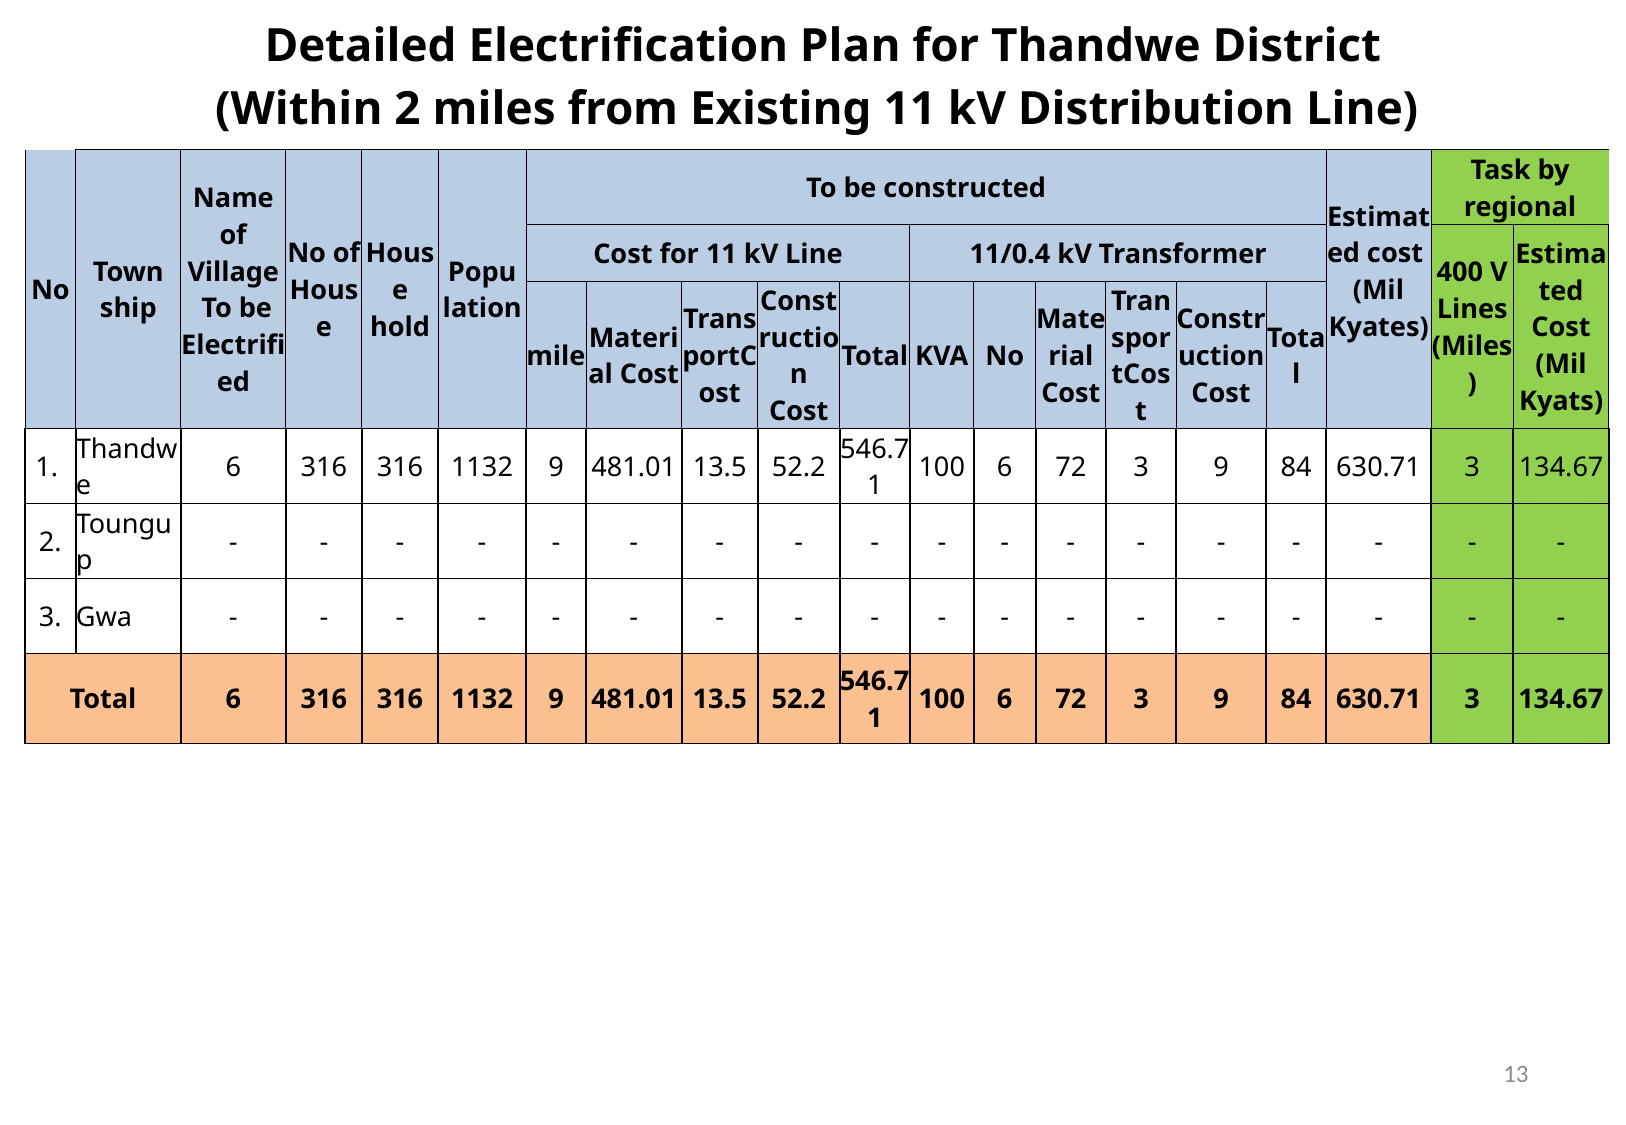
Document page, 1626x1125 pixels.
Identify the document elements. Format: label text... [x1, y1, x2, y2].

table_cell No of House [286, 150, 361, 428]
table_cell 6 [182, 654, 285, 743]
table_cell 13.5 [683, 654, 757, 743]
table_cell 3 [1107, 654, 1175, 743]
table_cell - [1267, 504, 1325, 578]
table_cell - [841, 504, 909, 578]
table_cell 9 [1177, 429, 1265, 503]
table_cell KVA [910, 282, 973, 428]
table_cell Estimated cost (Mil Kyates) [1327, 150, 1431, 428]
table_cell - [439, 504, 525, 578]
table_cell 6 [975, 429, 1035, 503]
table_cell 52.2 [759, 429, 839, 503]
table_cell 52.2 [759, 654, 839, 743]
table_cell - [1267, 579, 1325, 653]
table_cell 100 [911, 654, 973, 743]
table_cell 481.01 [587, 654, 681, 743]
table_cell Thandwe [77, 429, 180, 503]
table_cell 400 V Lines (Miles) [1432, 225, 1513, 428]
table_cell - [683, 504, 757, 578]
table_cell 316 [363, 654, 437, 743]
table_cell 316 [363, 429, 437, 503]
table_cell - [1037, 579, 1105, 653]
table_cell 546.71 [841, 654, 909, 743]
table_cell - [587, 504, 681, 578]
table_cell Gwa [77, 579, 180, 653]
table_cell 9 [527, 429, 585, 503]
table_cell 84 [1267, 429, 1325, 503]
table_cell 9 [527, 654, 585, 743]
table_cell To be constructed [527, 150, 1326, 224]
table_cell - [182, 504, 285, 578]
table_cell 84 [1267, 654, 1325, 743]
table_cell - [1107, 504, 1175, 578]
table_cell - [911, 579, 973, 653]
table_cell 6 [975, 654, 1035, 743]
table_cell Estimated Cost (Mil Kyats) [1514, 225, 1608, 428]
table_cell Name of Village To be Electrified [181, 150, 285, 428]
table_cell - [1107, 579, 1175, 653]
table_cell 134.67 [1514, 654, 1608, 743]
table_cell Construction Cost [758, 282, 839, 428]
table_cell 72 [1037, 429, 1105, 503]
table_cell - [1432, 504, 1512, 578]
table_cell - [587, 579, 681, 653]
table_cell Total [840, 282, 909, 428]
table_cell Material Cost [587, 282, 681, 428]
table_cell 630.71 [1327, 429, 1430, 503]
table_cell Material Cost [1036, 282, 1105, 428]
table_cell 3 [1107, 429, 1175, 503]
table_cell 6 [182, 429, 285, 503]
table_cell - [975, 504, 1035, 578]
table_cell - [182, 579, 285, 653]
table_cell - [1177, 579, 1265, 653]
table_cell 100 [911, 429, 973, 503]
table_cell 13.5 [683, 429, 757, 503]
table_cell 481.01 [587, 429, 681, 503]
table_cell - [363, 504, 437, 578]
table_cell 3 [1432, 429, 1512, 503]
table_cell 3 [1432, 654, 1512, 743]
table_cell - [287, 579, 361, 653]
table_cell TransportCost [682, 282, 757, 428]
table_cell - [1037, 504, 1105, 578]
table_cell 72 [1037, 654, 1105, 743]
table_cell 316 [287, 429, 361, 503]
table_cell - [1177, 504, 1265, 578]
slide_number 13 [1164, 1042, 1544, 1103]
table_cell No [26, 150, 75, 428]
table_cell - [1432, 579, 1512, 653]
table_cell - [527, 504, 585, 578]
table_cell - [759, 579, 839, 653]
table_cell - [287, 504, 361, 578]
table_header Detailed Electrification Plan for Thandwe District (Within 2 miles from Existing 11 kV Distribution Line) [25, 1, 1609, 150]
table_cell Total [1267, 282, 1326, 428]
table_cell 1132 [439, 429, 525, 503]
table_cell House hold [362, 150, 438, 428]
table_cell No [974, 282, 1035, 428]
table_cell 3. [26, 579, 75, 653]
table_cell Cost for 11 kV Line [527, 225, 909, 281]
table_cell Total [26, 654, 180, 743]
table_cell TransportCost [1106, 282, 1176, 428]
table_cell 1. [26, 429, 75, 503]
table_cell 11/0.4 kV Transformer [910, 225, 1326, 281]
table_cell - [911, 504, 973, 578]
table_cell 1132 [439, 654, 525, 743]
table_cell 134.67 [1514, 429, 1608, 503]
table_cell 9 [1177, 654, 1265, 743]
table_cell Popu lation [439, 150, 526, 428]
table_cell Construction Cost [1177, 282, 1266, 428]
table_cell - [527, 579, 585, 653]
table_cell - [363, 579, 437, 653]
table_cell - [841, 579, 909, 653]
table_cell - [683, 579, 757, 653]
table_cell mile [527, 282, 586, 428]
table_cell 546.71 [841, 429, 909, 503]
table_cell - [1514, 579, 1608, 653]
table_cell - [1514, 504, 1608, 578]
table_cell - [1327, 504, 1430, 578]
table_cell - [439, 579, 525, 653]
table_cell 630.71 [1327, 654, 1430, 743]
table_cell - [975, 579, 1035, 653]
table_cell Task by regional [1432, 150, 1609, 224]
table_cell Town ship [76, 150, 180, 428]
table_cell - [759, 504, 839, 578]
table_cell 2. [26, 504, 75, 578]
table_cell 316 [287, 654, 361, 743]
table_cell - [1327, 579, 1430, 653]
table_cell Toungup [77, 504, 180, 578]
